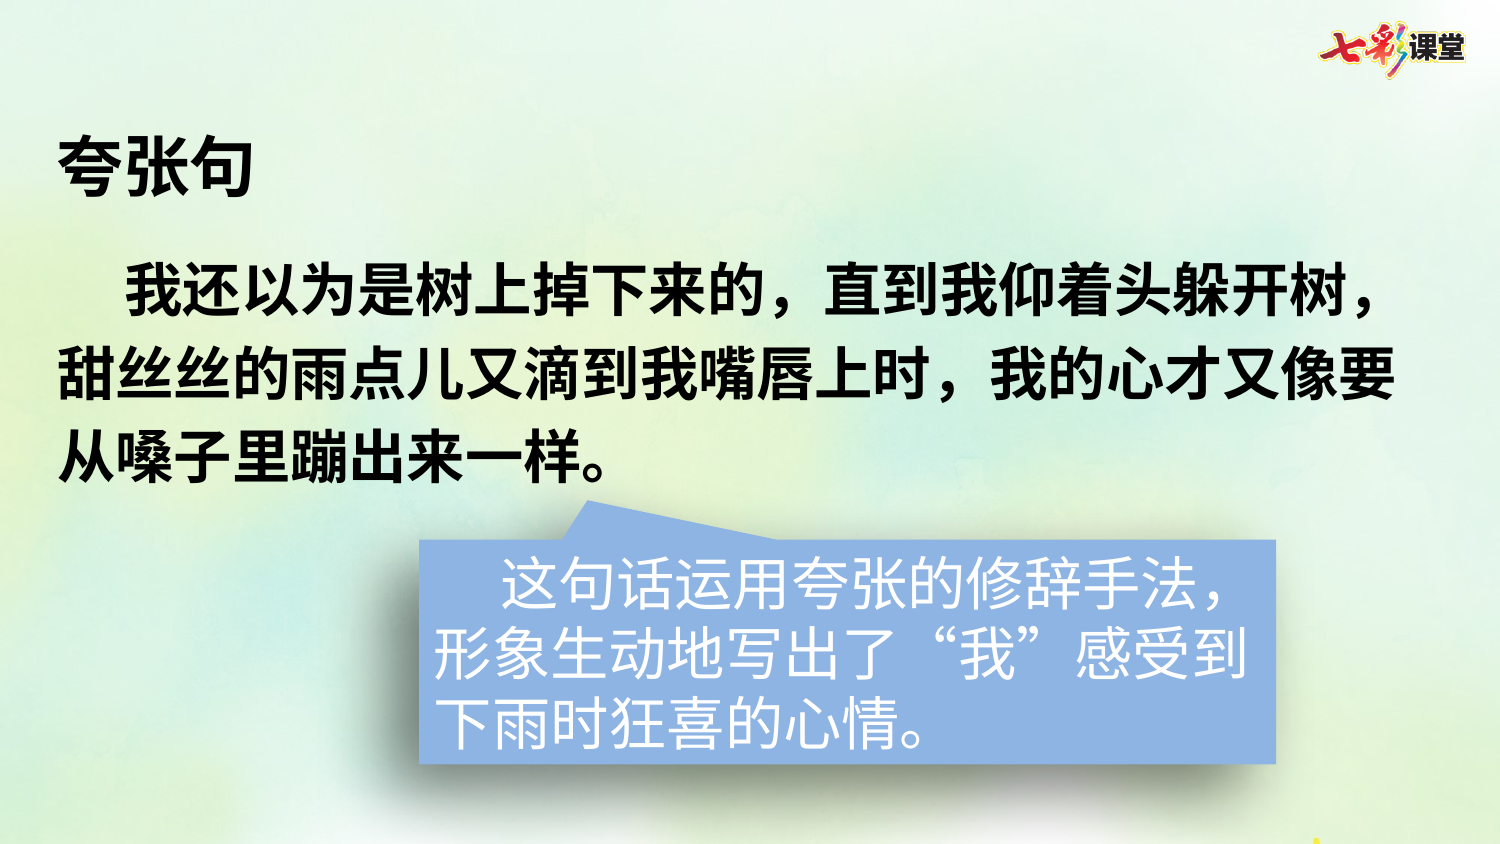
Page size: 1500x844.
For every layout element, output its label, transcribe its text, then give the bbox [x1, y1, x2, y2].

text_box 夸张句 [41, 116, 372, 212]
text_box 我还以为是树上掉下来的，直到我仰着头躲开树，甜丝丝的雨点儿又滴到我嘴唇上时，我的心才又像要从嗓子里蹦出来一样。 [42, 231, 1460, 498]
text_box 这句话运用夸张的修辞手法，形象生动地写出了“我”感受到下雨时狂喜的心情。 [417, 498, 1279, 767]
picture [0, 0, 1500, 844]
